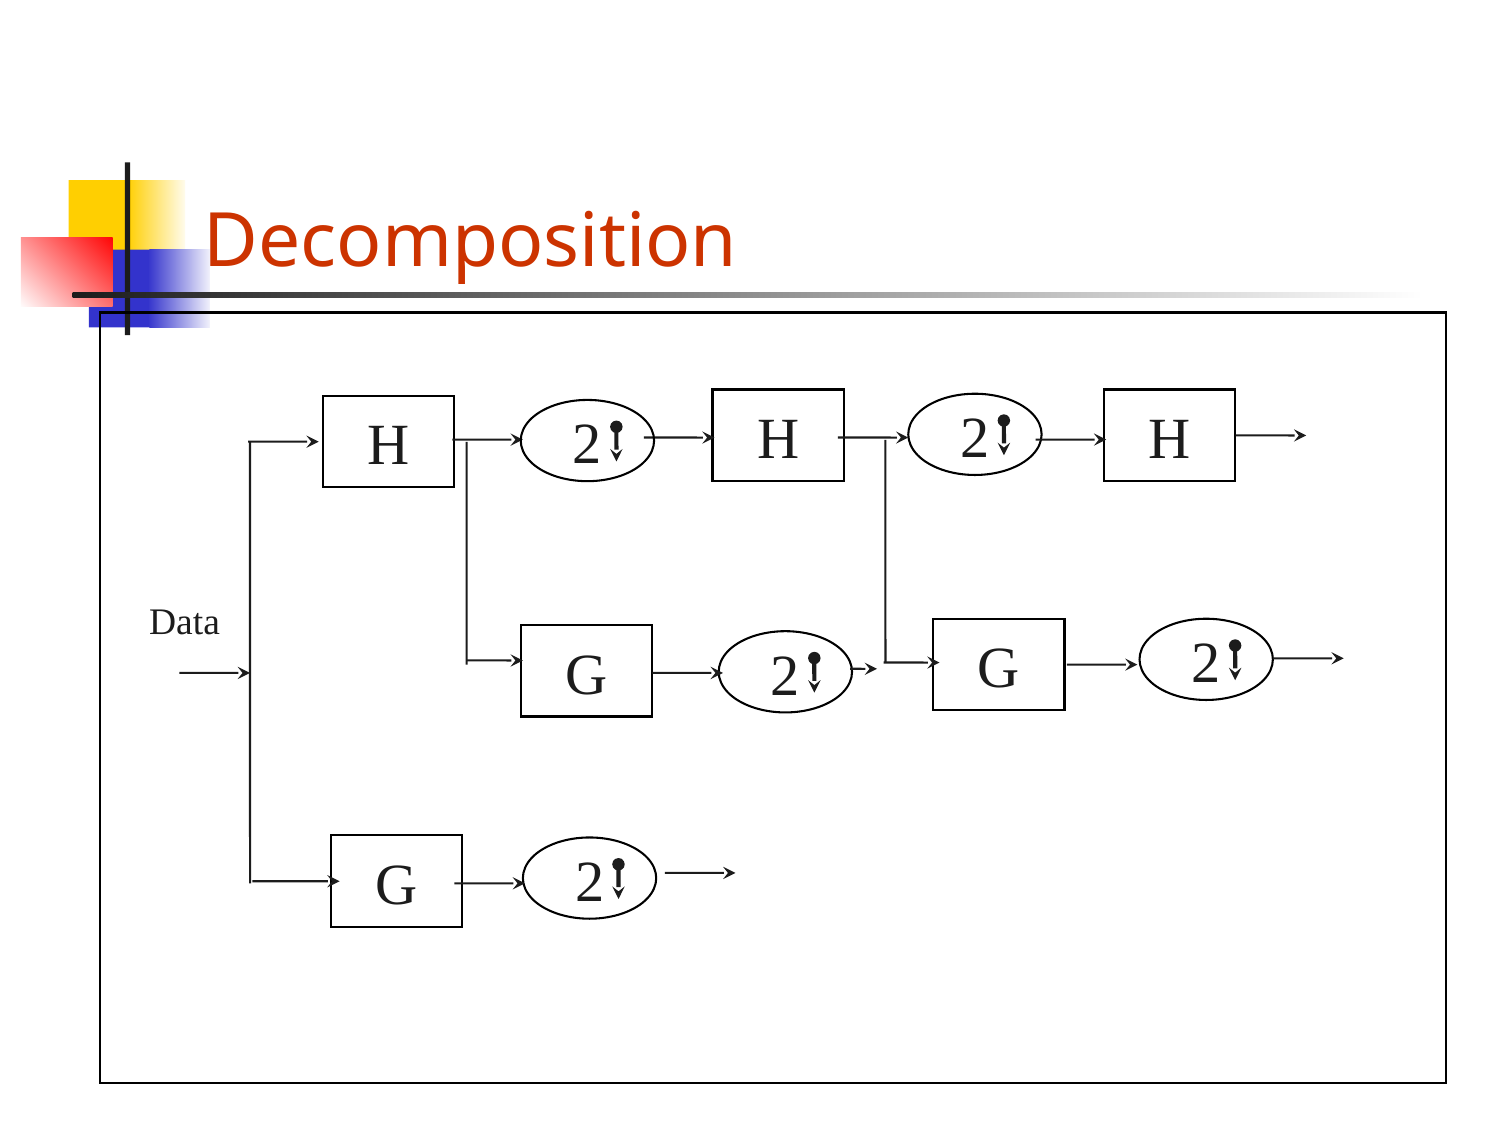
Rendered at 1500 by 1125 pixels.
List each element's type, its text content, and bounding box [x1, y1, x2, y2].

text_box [99, 312, 1446, 1084]
title Decomposition [188, 101, 1468, 289]
